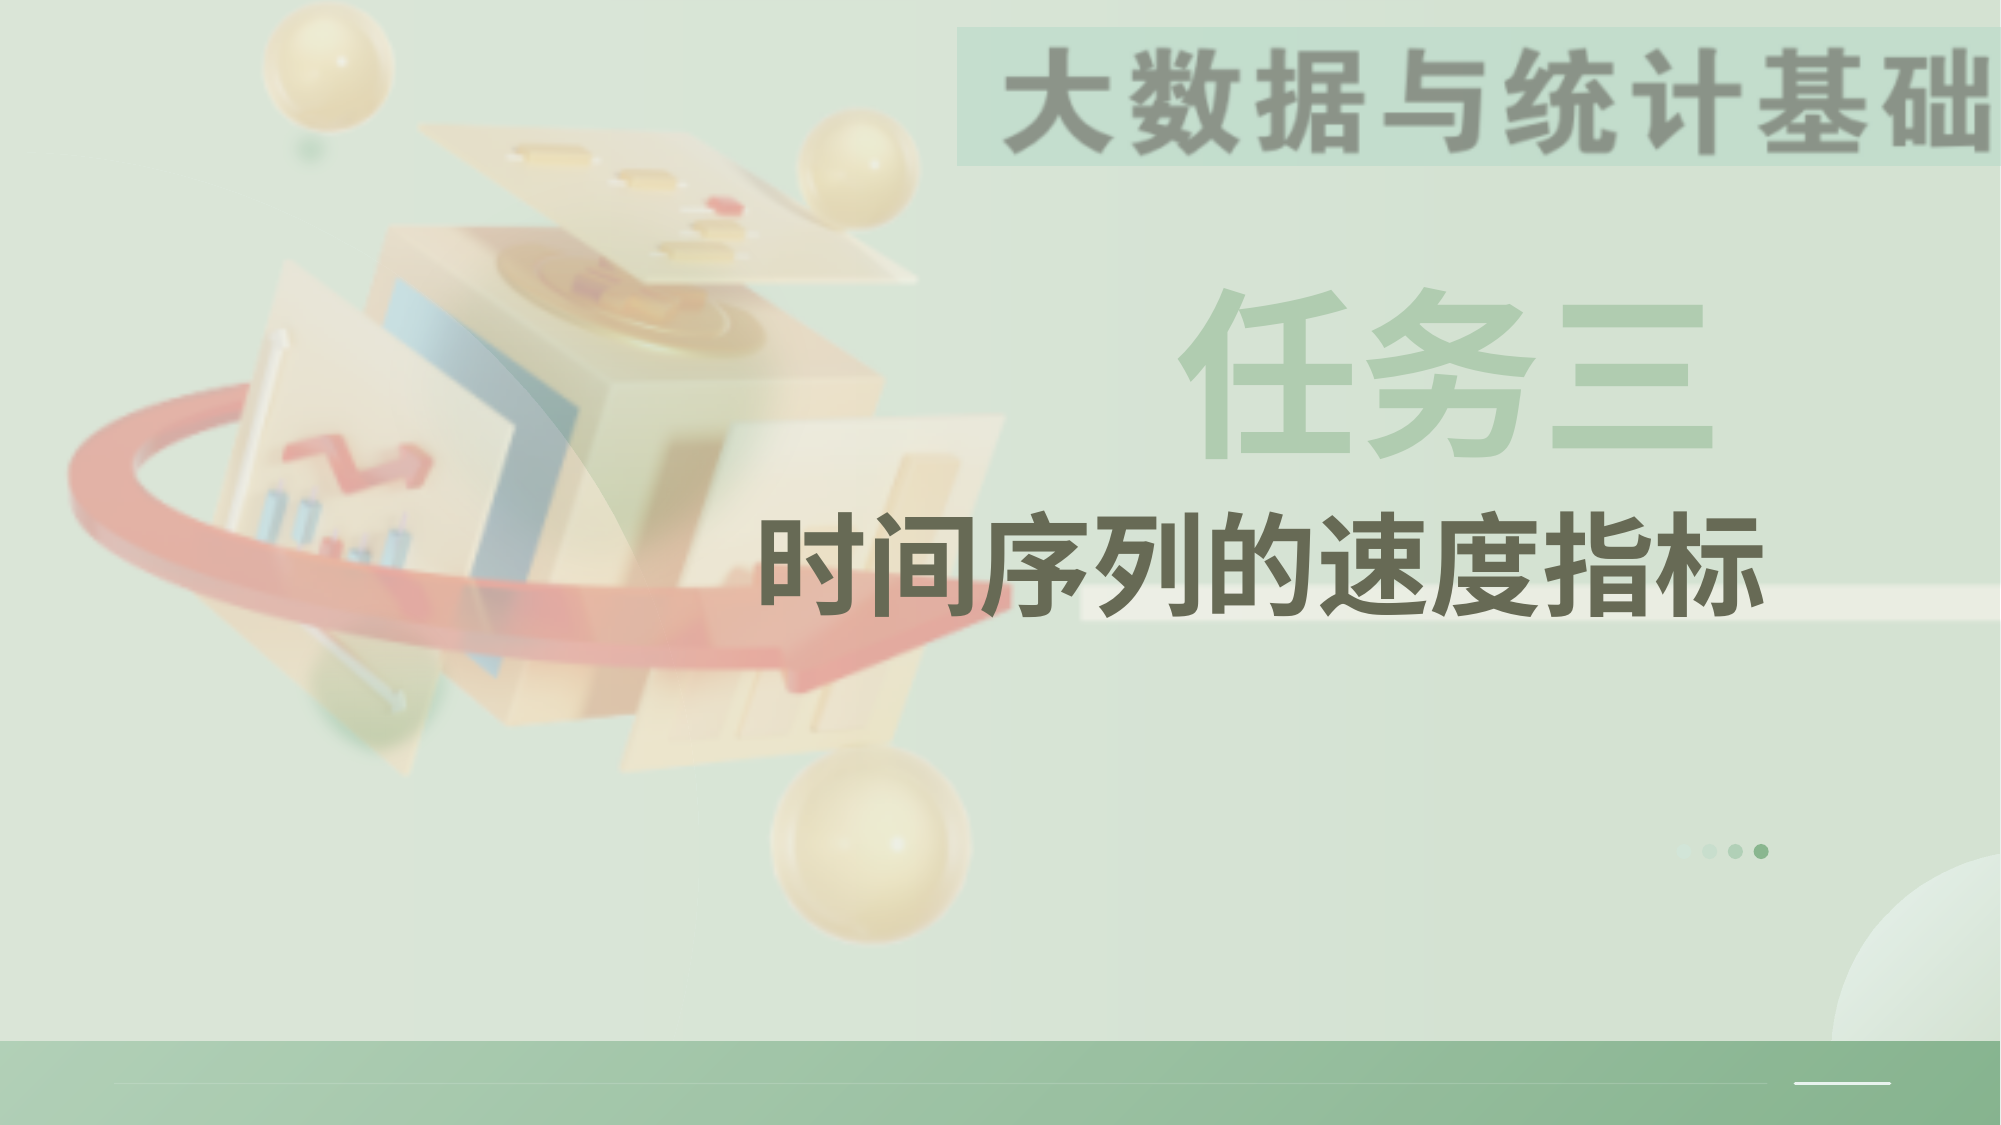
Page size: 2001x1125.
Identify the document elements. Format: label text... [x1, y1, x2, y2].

list 任务三 [870, 182, 1767, 480]
title 时间序列的速度指标 [733, 495, 1768, 833]
